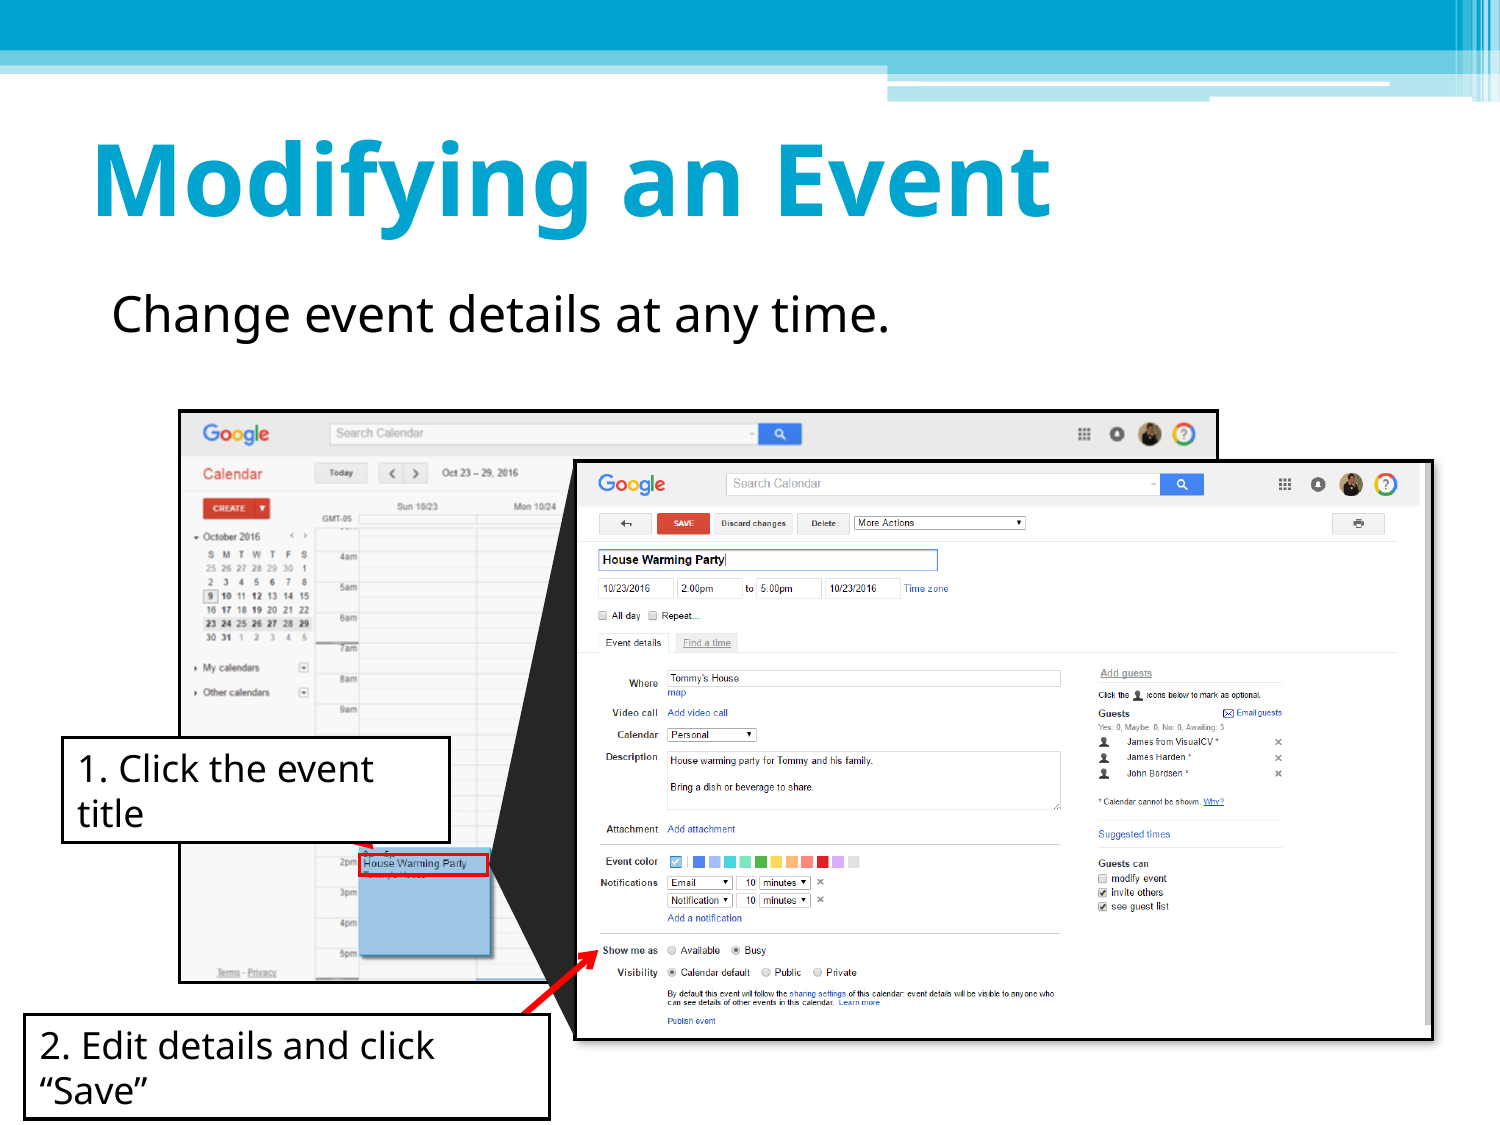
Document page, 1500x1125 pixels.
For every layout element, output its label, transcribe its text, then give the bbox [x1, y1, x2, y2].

title Modifying an Event [75, 90, 1418, 263]
text_box 1. Click the event title [62, 737, 181, 843]
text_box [287, 757, 374, 850]
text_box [487, 949, 599, 1046]
list Change event details at any time. [75, 275, 1418, 488]
picture [181, 412, 1431, 1038]
text_box 2. Edit details and click “Save” [24, 1014, 550, 1120]
